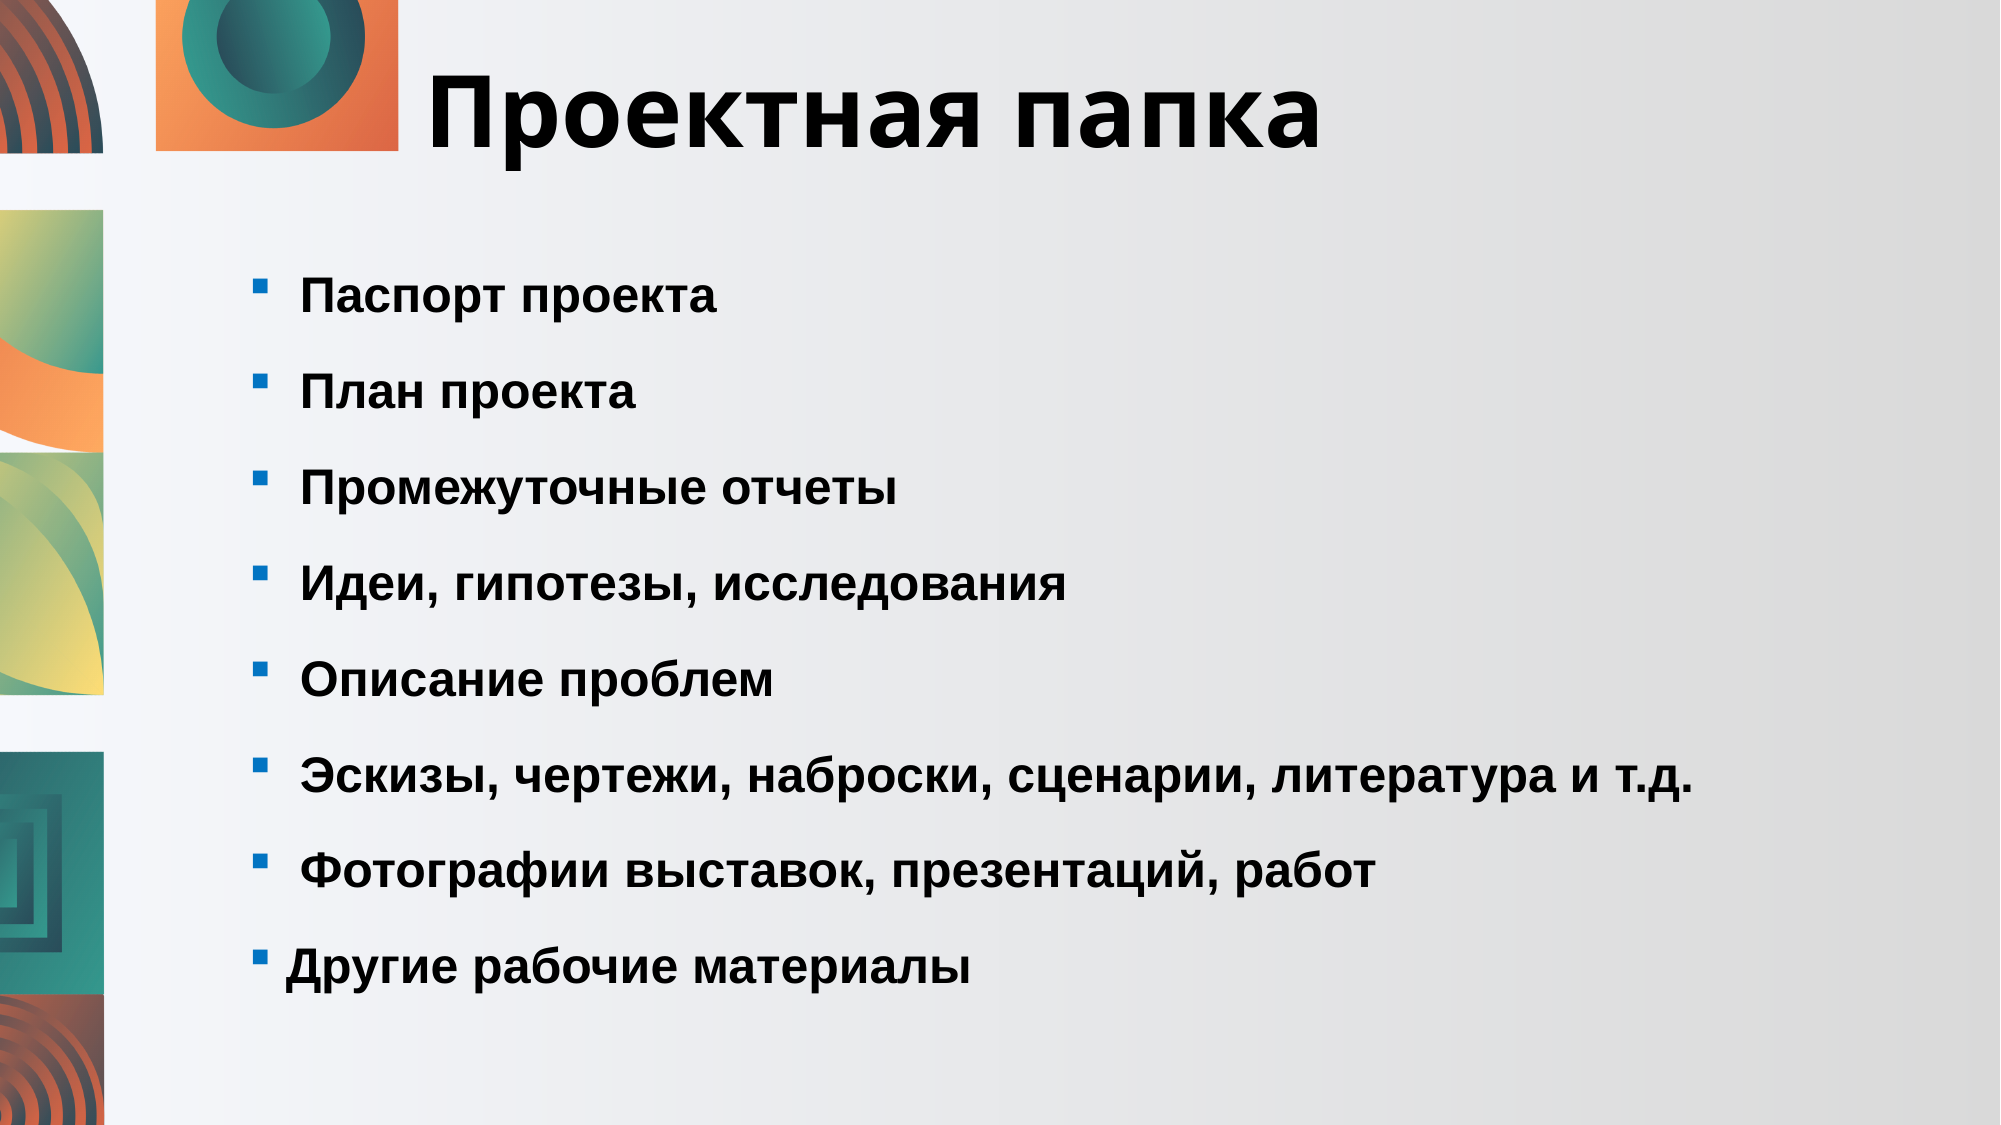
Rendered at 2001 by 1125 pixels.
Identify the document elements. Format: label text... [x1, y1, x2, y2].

title Проектная папка [409, 59, 1863, 171]
picture [0, 0, 675, 1125]
text_box Паспорт проекта План проекта Промежуточные отчеты Идеи, гипотезы, исследования Описание проблем Эскизы, чертежи, наброски, сценарии, литература и т.д. Фотографии выставок, презентаций, работ Другие рабочие материалы [234, 218, 1825, 1098]
